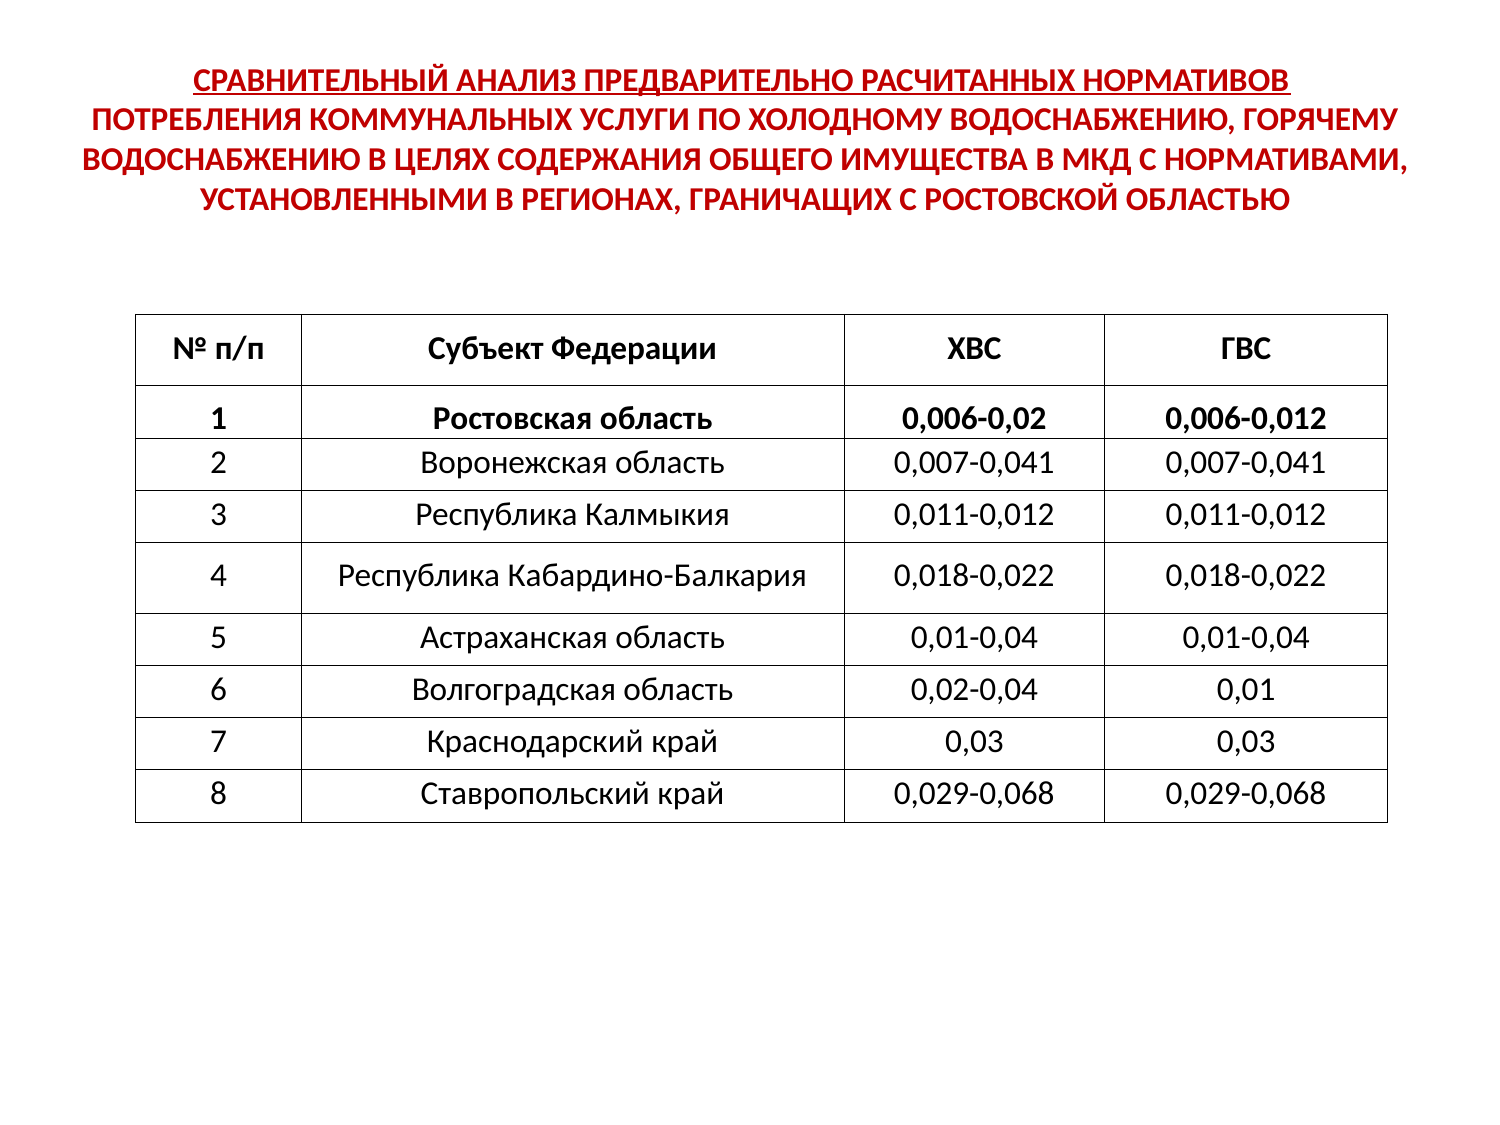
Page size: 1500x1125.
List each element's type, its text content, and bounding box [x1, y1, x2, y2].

table_cell 0,029-0,068 [1105, 770, 1387, 822]
table_cell 0,03 [1105, 718, 1387, 769]
table_cell 0,006-0,02 [845, 386, 1104, 438]
table_cell Воронежская область [302, 439, 844, 490]
table_cell 0,018-0,022 [1105, 543, 1387, 613]
table_cell 0,01-0,04 [845, 614, 1104, 665]
table_cell 5 [136, 614, 301, 665]
table_cell 3 [136, 491, 301, 542]
table_cell Астраханская область [302, 614, 844, 665]
table_cell Краснодарский край [302, 718, 844, 769]
table_cell Республика Кабардино-Балкария [302, 543, 844, 613]
table_cell 0,011-0,012 [845, 491, 1104, 542]
table_cell 6 [136, 666, 301, 717]
table_cell 0,007-0,041 [1105, 439, 1387, 490]
table_header Субъект Федерации [302, 315, 844, 385]
table_cell 0,018-0,022 [845, 543, 1104, 613]
table_cell 4 [136, 543, 301, 613]
table_cell 0,03 [845, 718, 1104, 769]
table_cell 0,01 [1105, 666, 1387, 717]
table_cell Ставропольский край [302, 770, 844, 822]
table_header № п/п [136, 315, 301, 385]
table_cell Ростовская область [302, 386, 844, 438]
table_cell 0,029-0,068 [845, 770, 1104, 822]
table_cell 1 [136, 386, 301, 438]
title СРАВНИТЕЛЬНЫЙ АНАЛИЗ ПРЕДВАРИТЕЛЬНО РАСЧИТАННЫХ НОРМАТИВОВ ПОТРЕБЛЕНИЯ КОММУНАЛЬНЫХ УСЛУГИ ПО ХОЛОДНОМУ ВОДОСНАБЖЕНИЮ, ГОРЯЧЕМУ ВОДОСНАБЖЕНИЮ В ЦЕЛЯХ СОДЕРЖАНИЯ ОБЩЕГО ИМУЩЕСТВА В МКД С НОРМАТИВАМИ, УСТАНОВЛЕННЫМИ В РЕГИОНАХ, ГРАНИЧАЩИХ С РОСТОВСКОЙ ОБЛАСТЬЮ [64, 19, 1427, 161]
table_header ГВС [1105, 315, 1387, 385]
table_cell 0,006-0,012 [1105, 386, 1387, 438]
table_cell 7 [136, 718, 301, 769]
table_cell 0,02-0,04 [845, 666, 1104, 717]
table_cell 8 [136, 770, 301, 822]
table_cell 0,011-0,012 [1105, 491, 1387, 542]
table_header ХВС [845, 315, 1104, 385]
table_cell 0,007-0,041 [845, 439, 1104, 490]
table_cell Республика Калмыкия [302, 491, 844, 542]
table_cell 0,01-0,04 [1105, 614, 1387, 665]
table_cell Волгоградская область [302, 666, 844, 717]
table_cell 2 [136, 439, 301, 490]
